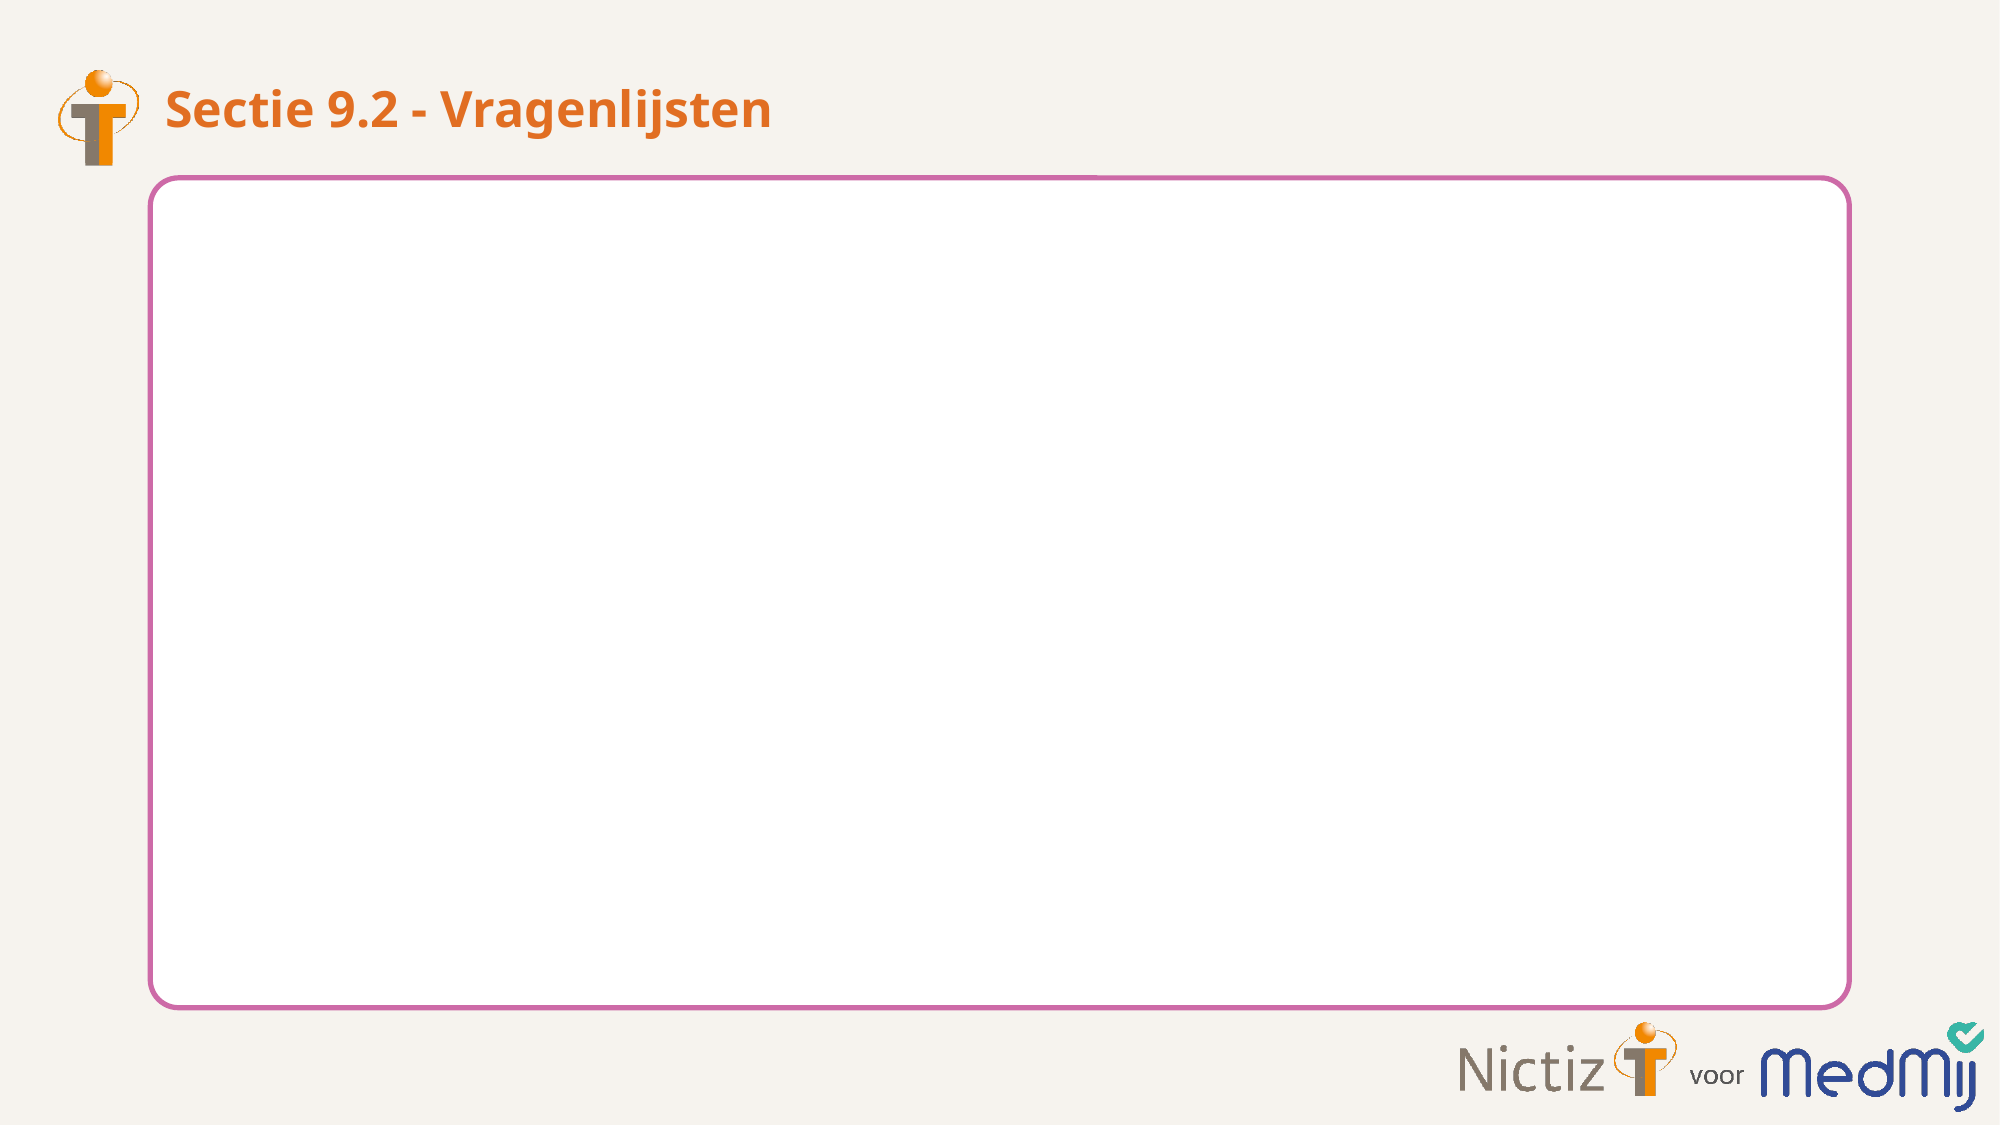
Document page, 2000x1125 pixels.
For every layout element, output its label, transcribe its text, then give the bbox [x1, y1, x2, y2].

title Sectie 9.2 - Vragenlijsten [150, 76, 1850, 165]
picture [50, 66, 151, 187]
picture [1457, 1019, 1988, 1113]
